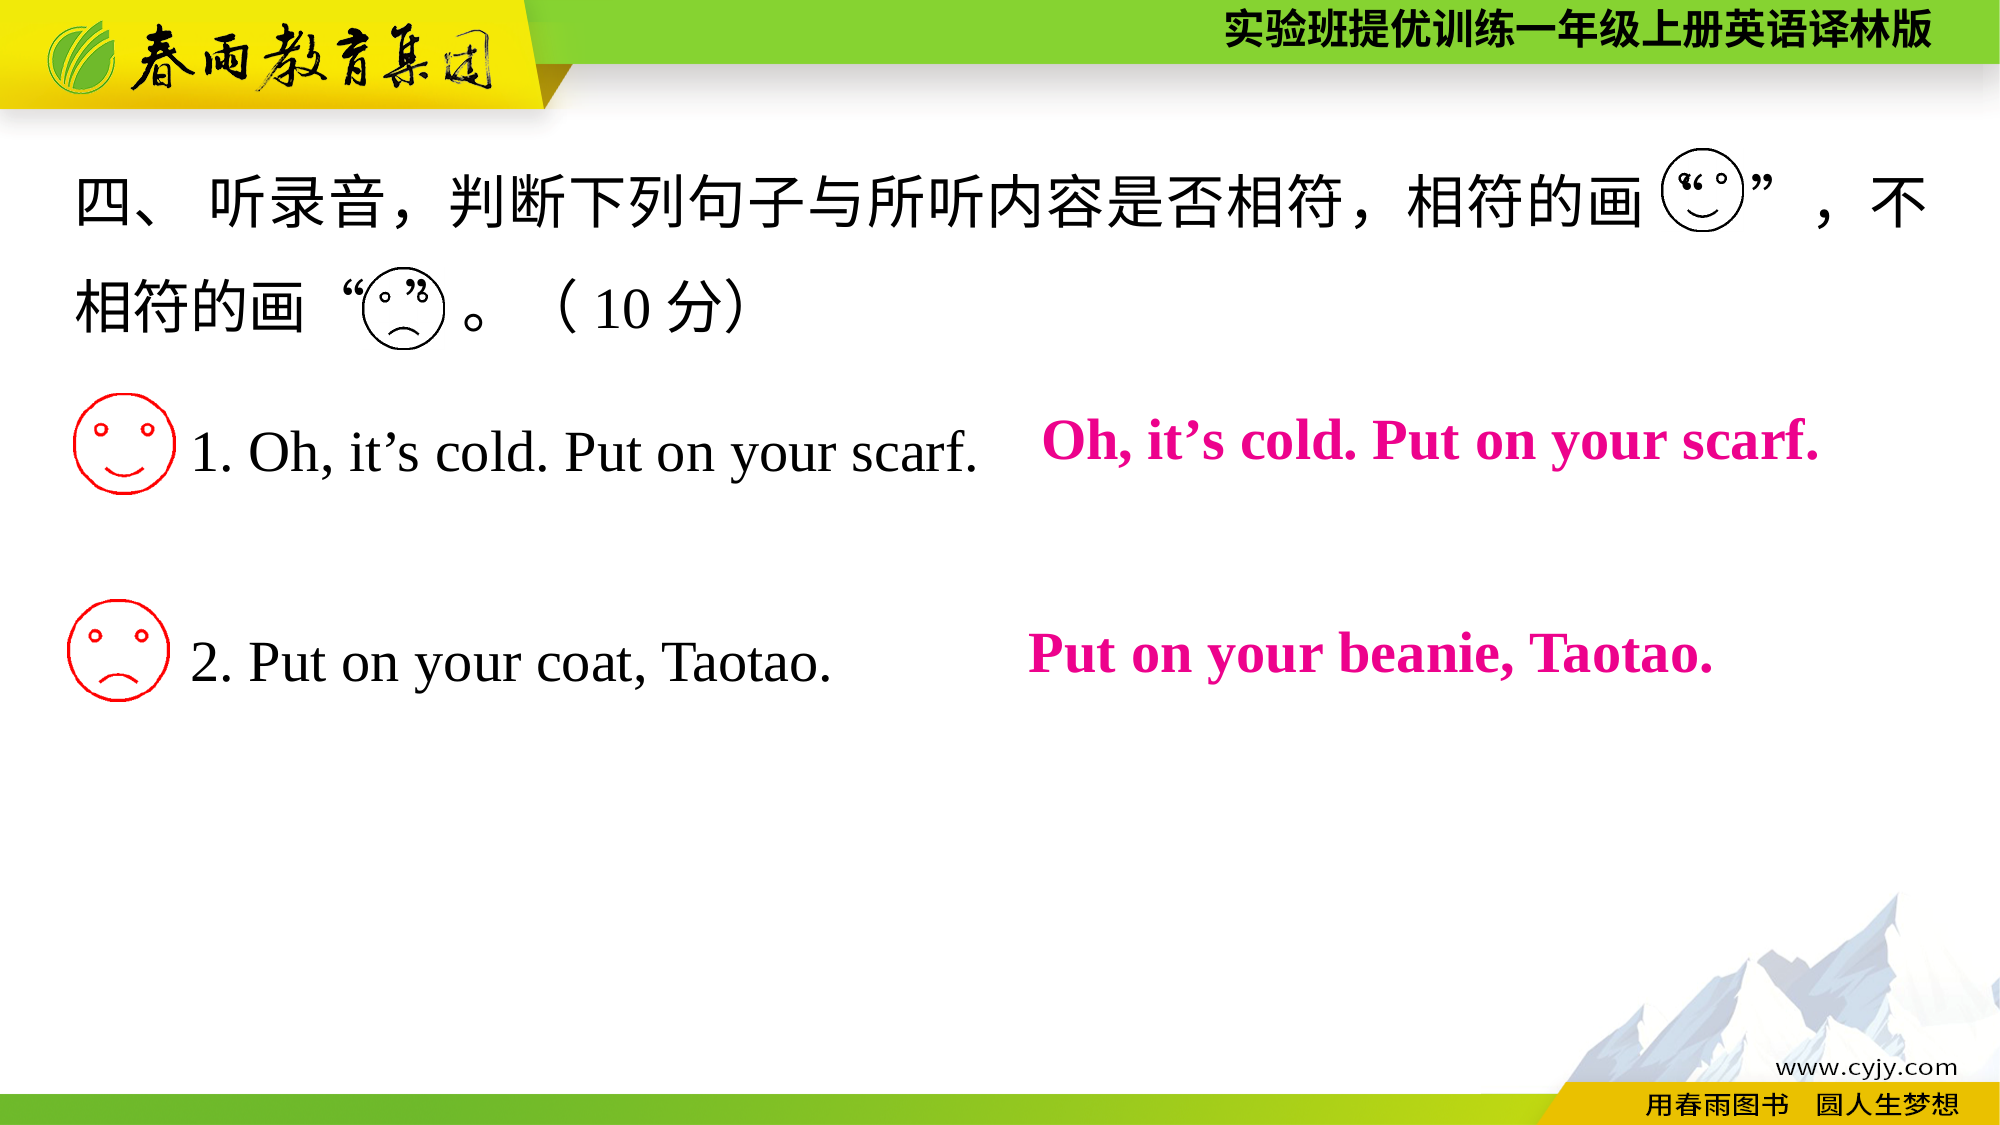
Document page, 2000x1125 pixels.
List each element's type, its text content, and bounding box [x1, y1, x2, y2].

text_box 1. Oh, it’s cold. Put on your scarf. 2. Put on your coat, Taotao. [59, 371, 1944, 701]
picture [0, 0, 2000, 1125]
list 四、 听录音，判断下列句子与所听内容是否相符，相符的画“ ”，不相符的画“ ”。（10分） [59, 122, 1944, 337]
text_box Put on your beanie, Taotao. [1014, 606, 1730, 692]
text_box Oh, it’s cold. Put on your scarf. [1026, 393, 1836, 479]
